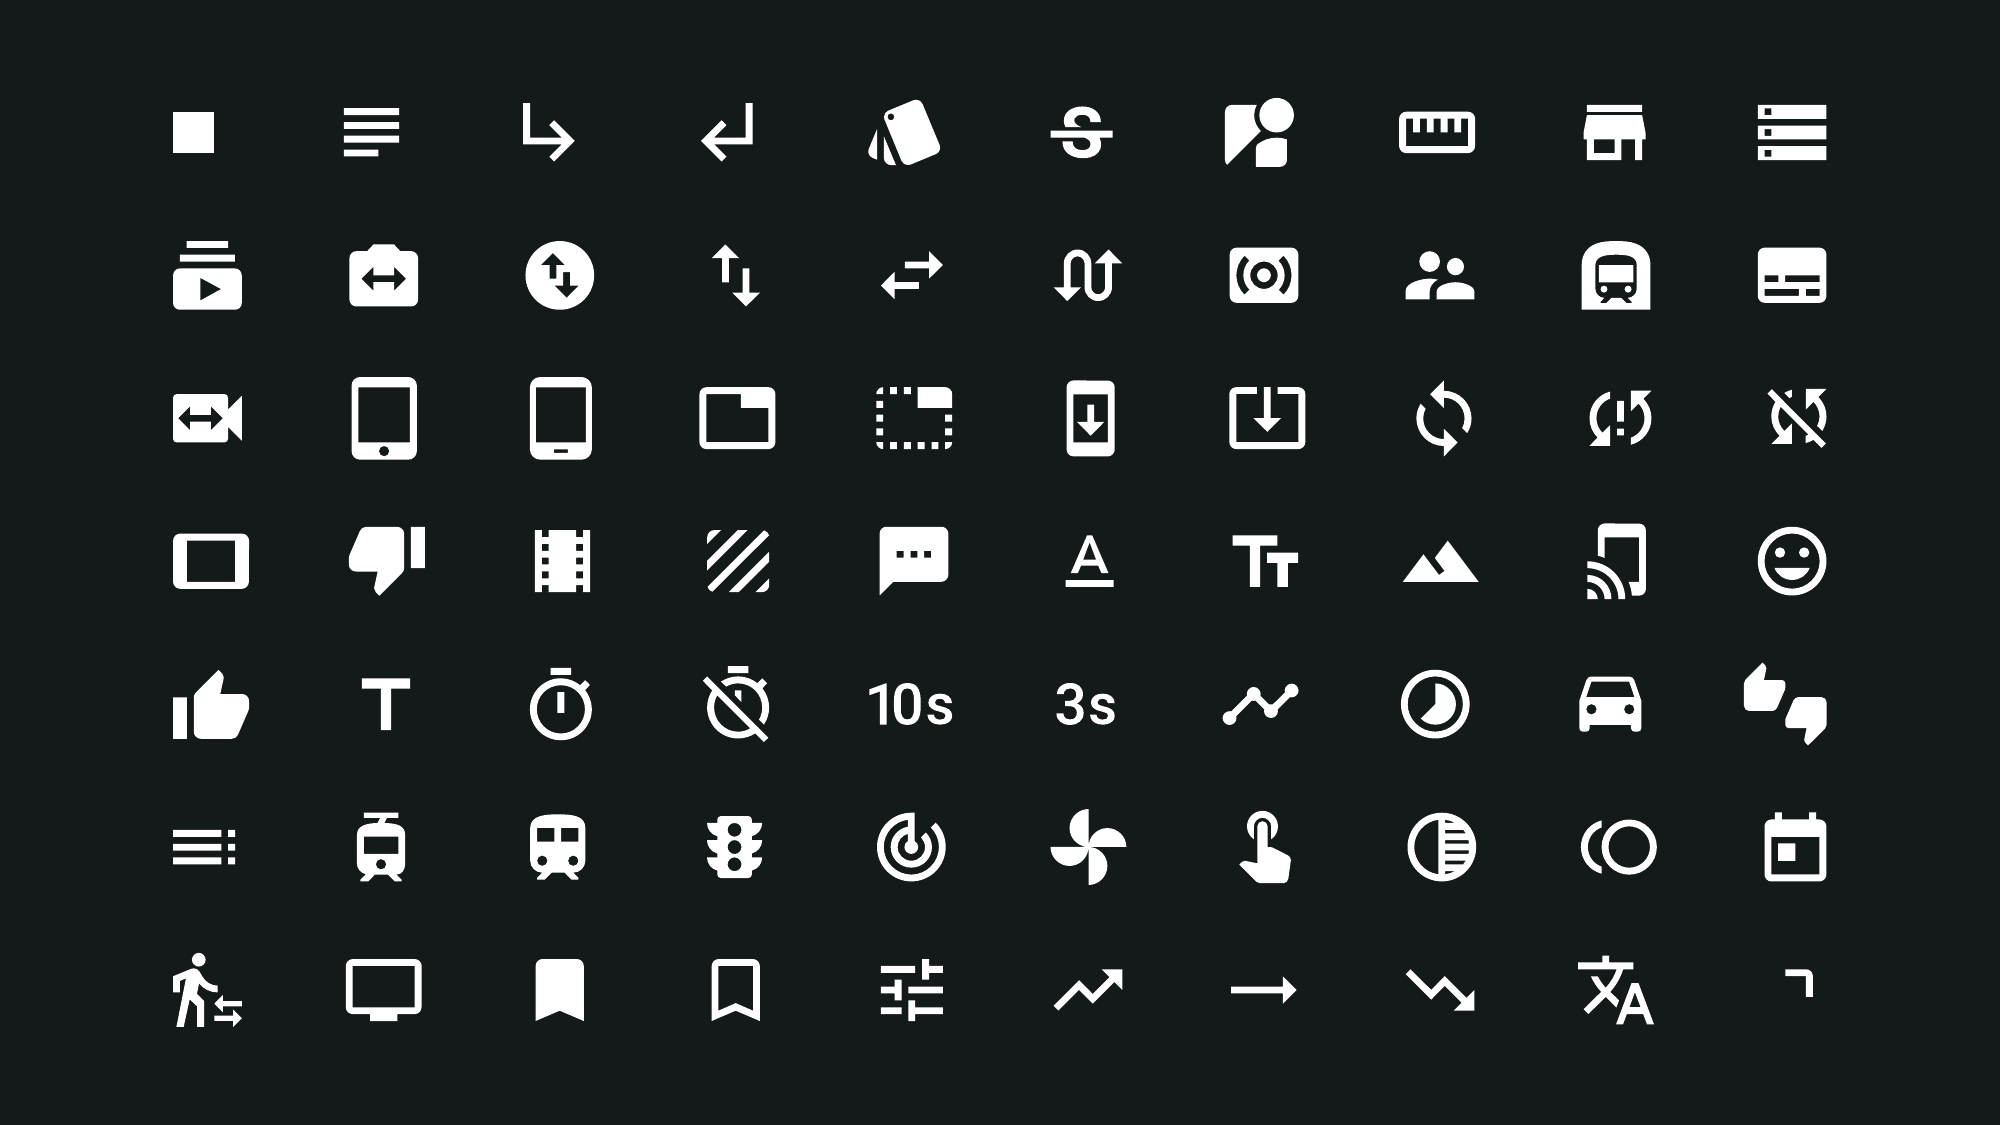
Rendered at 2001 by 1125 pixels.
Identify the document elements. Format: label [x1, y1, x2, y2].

text_box [908, 986, 943, 994]
text_box [1743, 662, 1786, 711]
text_box [931, 442, 939, 450]
text_box [1757, 146, 1827, 161]
text_box [1070, 535, 1109, 574]
text_box [707, 816, 763, 879]
text_box [877, 812, 946, 882]
text_box [1587, 561, 1626, 600]
text_box [1616, 983, 1655, 1025]
text_box [1757, 125, 1827, 140]
text_box [869, 683, 887, 725]
text_box [1579, 676, 1642, 732]
text_box [945, 414, 953, 422]
text_box [1405, 969, 1475, 1011]
text_box [1757, 247, 1827, 303]
text_box [349, 244, 419, 307]
text_box [1065, 580, 1114, 587]
text_box [1400, 669, 1470, 739]
text_box [1053, 249, 1123, 302]
text_box [173, 533, 250, 589]
text_box [345, 959, 422, 1022]
text_box [361, 678, 411, 731]
text_box [917, 387, 953, 408]
text_box [525, 241, 595, 310]
text_box [1247, 810, 1278, 840]
text_box [945, 442, 953, 450]
text_box [173, 394, 242, 443]
text_box [1232, 535, 1278, 587]
text_box [535, 959, 584, 1022]
text_box [880, 965, 916, 973]
text_box [186, 241, 229, 248]
text_box [868, 128, 878, 160]
text_box [728, 551, 770, 593]
text_box [1601, 819, 1657, 875]
text_box [191, 952, 206, 967]
text_box [876, 387, 884, 395]
text_box [173, 268, 242, 310]
text_box [1436, 282, 1475, 300]
text_box [343, 149, 379, 157]
text_box [880, 979, 902, 1001]
text_box [534, 530, 591, 593]
text_box [883, 99, 941, 166]
text_box [173, 111, 215, 154]
text_box [1757, 526, 1827, 596]
text_box [903, 387, 911, 395]
text_box [1785, 969, 1813, 997]
text_box [1231, 976, 1297, 1004]
text_box [903, 442, 911, 450]
text_box [343, 108, 400, 116]
text_box [1578, 955, 1634, 1015]
text_box [922, 959, 943, 980]
text_box [1407, 812, 1477, 882]
text_box [890, 387, 897, 395]
text_box [1259, 97, 1294, 133]
text_box [351, 377, 417, 460]
text_box [1066, 380, 1115, 457]
text_box [927, 693, 953, 725]
text_box [214, 995, 242, 1013]
text_box [1267, 552, 1299, 587]
text_box [1597, 523, 1646, 596]
text_box [1229, 247, 1299, 303]
text_box [876, 428, 884, 436]
text_box [1402, 540, 1479, 582]
text_box [1764, 812, 1827, 882]
text_box [917, 442, 925, 450]
text_box [1586, 104, 1643, 112]
text_box [711, 244, 740, 283]
text_box [1229, 387, 1306, 450]
text_box [893, 683, 921, 725]
text_box [1581, 241, 1651, 310]
text_box [700, 103, 753, 162]
text_box [214, 1009, 242, 1027]
text_box [1050, 130, 1113, 159]
text_box [1255, 137, 1287, 167]
text_box [228, 857, 236, 865]
text_box [721, 676, 770, 725]
text_box [880, 1007, 902, 1015]
text_box [876, 442, 884, 450]
text_box [1630, 390, 1652, 445]
text_box [702, 676, 769, 743]
text_box [1589, 391, 1611, 446]
text_box [529, 678, 592, 741]
text_box [356, 812, 406, 882]
text_box [173, 968, 218, 1027]
text_box [699, 387, 776, 450]
text_box [1416, 403, 1458, 457]
text_box [228, 829, 236, 837]
text_box [1430, 380, 1472, 434]
text_box [1090, 693, 1115, 725]
text_box [1399, 111, 1476, 154]
text_box [890, 442, 897, 450]
text_box [879, 526, 949, 596]
text_box [193, 669, 250, 739]
text_box [908, 1000, 943, 1022]
text_box [179, 254, 235, 262]
text_box [876, 414, 884, 422]
text_box [173, 843, 222, 851]
text_box [732, 268, 760, 307]
text_box [1805, 388, 1827, 431]
text_box [1239, 821, 1291, 884]
text_box [410, 526, 425, 569]
text_box [343, 135, 400, 143]
text_box [1757, 104, 1827, 119]
text_box [876, 400, 884, 408]
text_box [173, 857, 222, 865]
text_box [173, 829, 222, 837]
text_box [550, 667, 572, 675]
text_box [1222, 683, 1299, 725]
text_box [1617, 400, 1624, 422]
text_box [904, 251, 943, 279]
text_box [1419, 251, 1441, 272]
text_box [1617, 428, 1624, 436]
text_box [1583, 115, 1646, 161]
text_box [945, 428, 953, 436]
text_box [880, 271, 919, 300]
text_box [711, 959, 760, 1022]
text_box [727, 666, 749, 674]
text_box [530, 814, 586, 880]
text_box [1405, 278, 1438, 300]
text_box [1056, 683, 1084, 725]
text_box [1785, 697, 1827, 746]
text_box [348, 526, 405, 596]
text_box [1446, 257, 1465, 276]
text_box [523, 103, 575, 162]
text_box [343, 122, 400, 129]
text_box [1053, 969, 1123, 1011]
text_box [1767, 389, 1826, 448]
text_box [228, 843, 236, 851]
text_box [1224, 104, 1261, 165]
text_box [707, 530, 770, 592]
text_box [1063, 106, 1101, 128]
text_box [1580, 820, 1602, 874]
text_box [173, 697, 187, 739]
text_box [529, 377, 592, 460]
text_box [1050, 809, 1127, 886]
